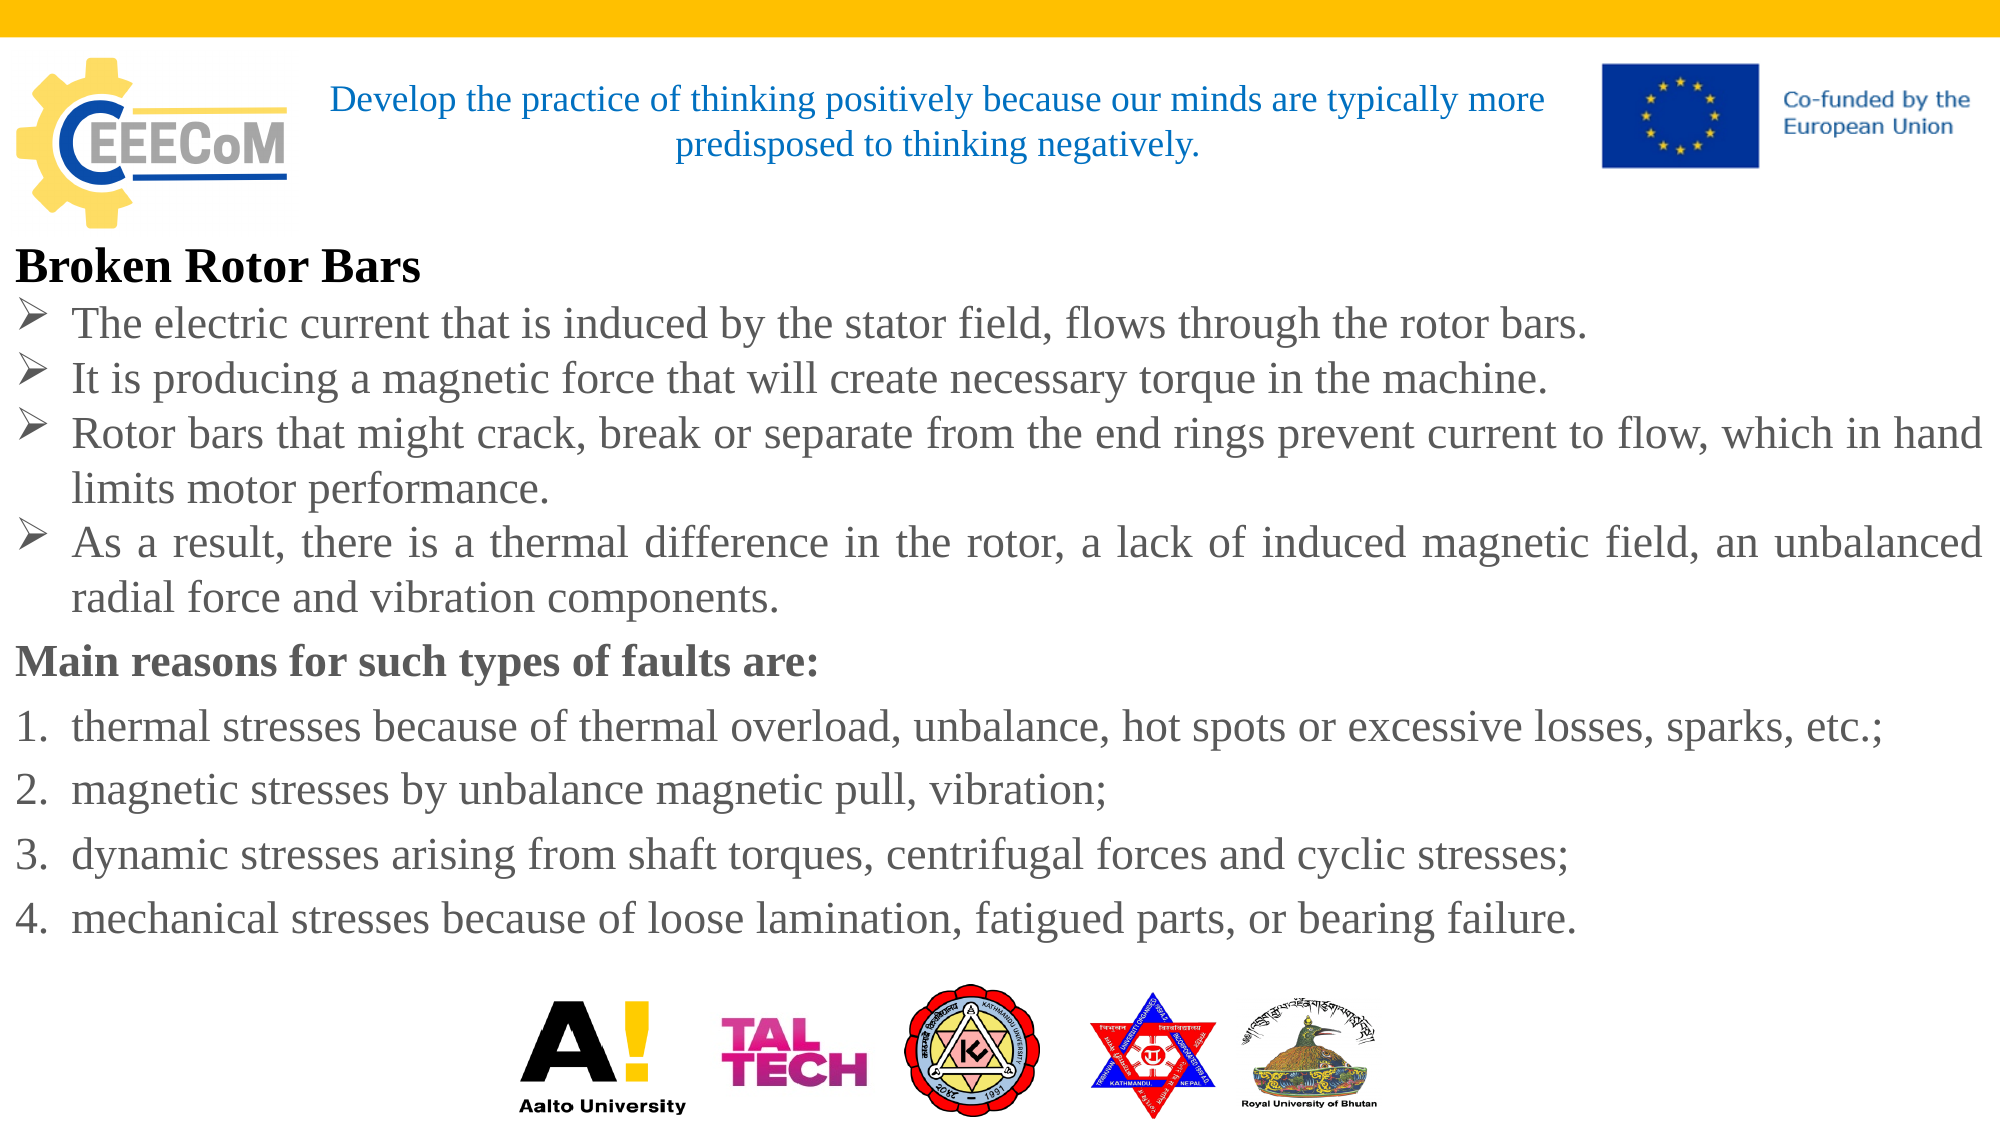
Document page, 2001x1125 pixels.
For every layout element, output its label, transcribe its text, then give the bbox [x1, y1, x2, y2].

picture [512, 984, 1382, 1125]
text_box [537, 849, 568, 911]
picture [11, 50, 299, 224]
picture [1595, 46, 2000, 181]
title Develop the practice of thinking positively because our minds are typically more predisposed to thinking negatively. [312, 37, 1565, 201]
list Broken Rotor Bars The electric current that is induced by the stator field, flows through the rotor bars. It is producing a magnetic force that will create necessary torque in the machine. Rotor bars that might crack, break or separate from the end rings prevent current to flow, which in hand limits motor performance. As a result, there is a thermal difference in the rotor, a lack of induced magnetic field, an unbalanced radial force and vibration components. Main reasons for such types of faults are: thermal stresses because of thermal overload, unbalance, hot spots or excessive losses, sparks, etc.; magnetic stresses by unbalance magnetic pull, vibration; dynamic stresses arising from shaft torques, centrifugal forces and cyclic stresses; mechanical stresses because of loose lamination, fatigued parts, or bearing failure. [0, 224, 2000, 975]
